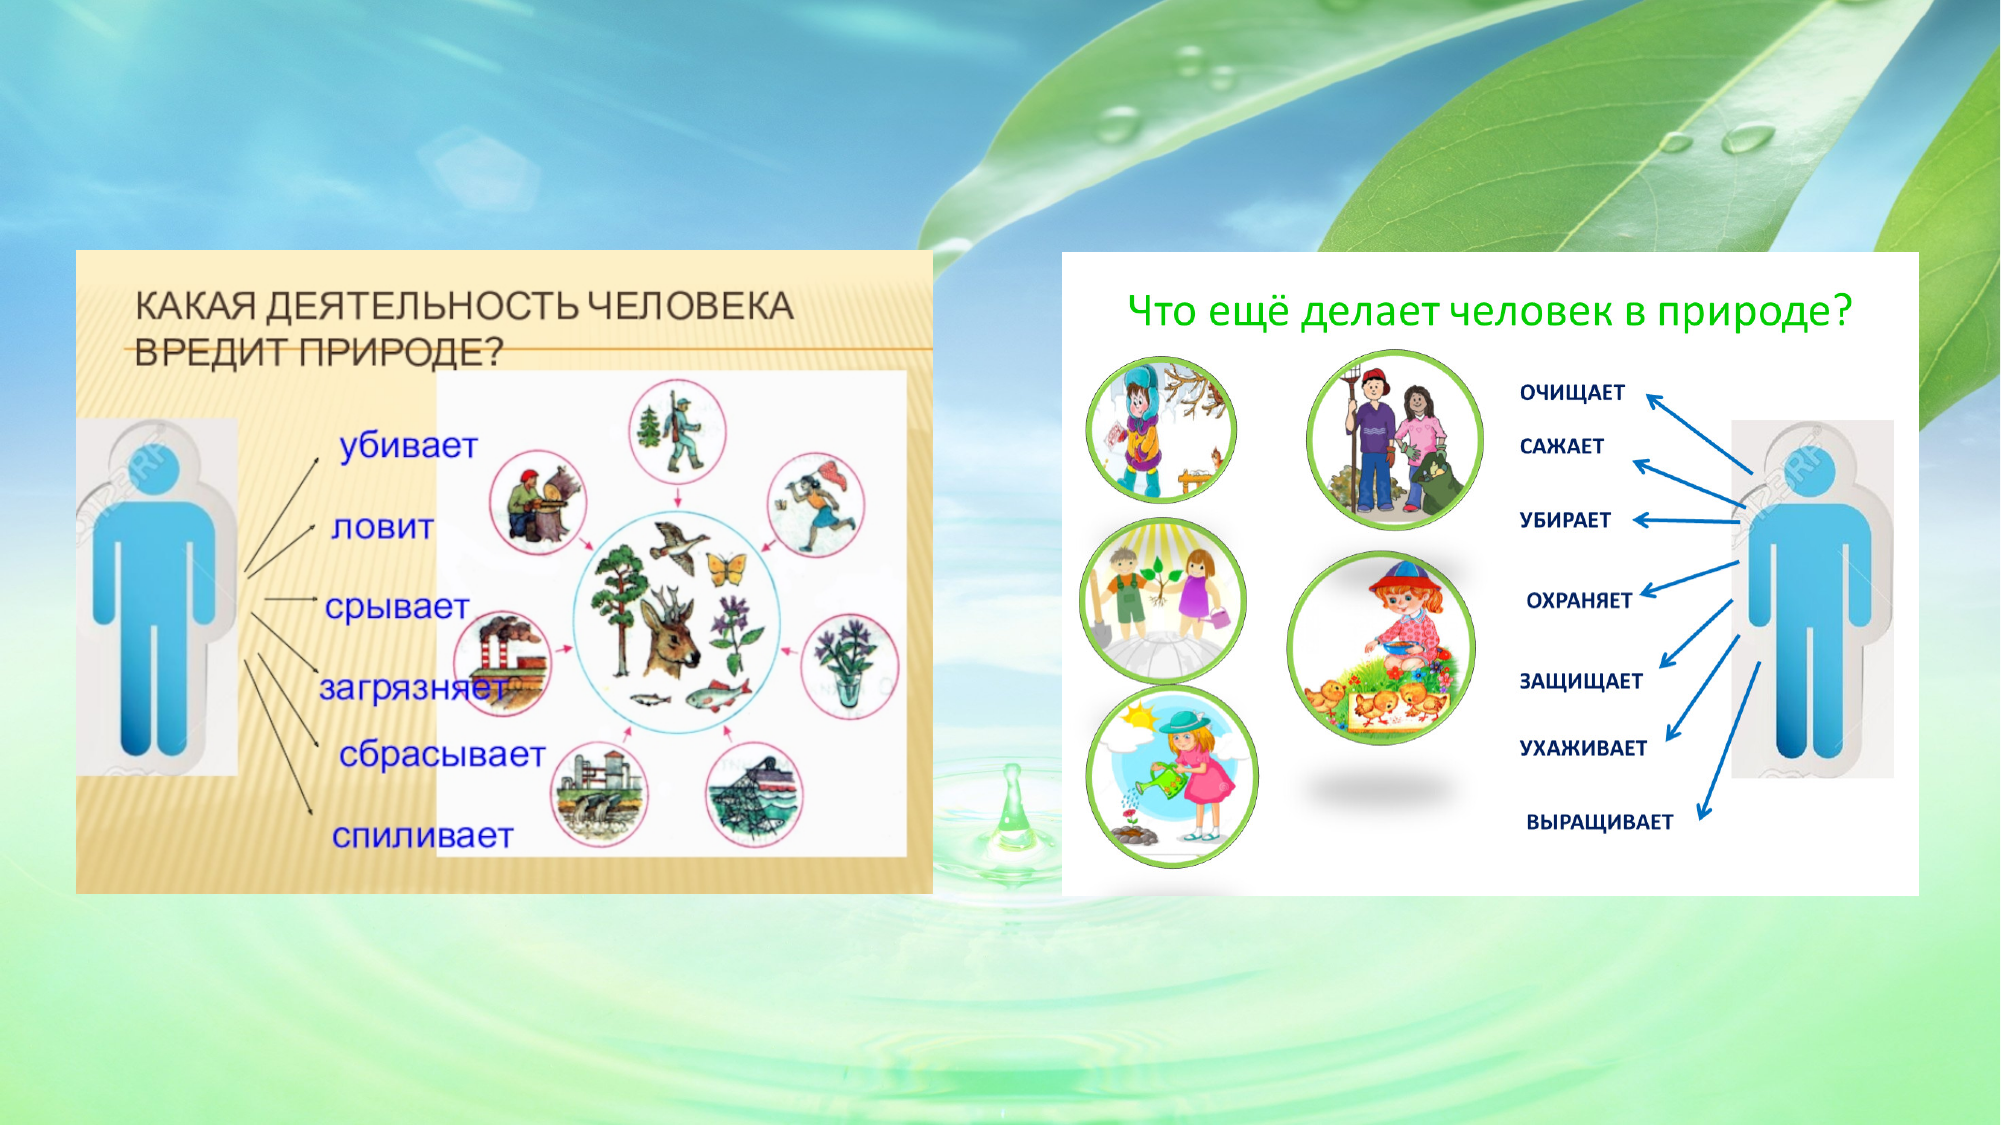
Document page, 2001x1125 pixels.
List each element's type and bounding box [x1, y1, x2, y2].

list [1062, 252, 1919, 896]
picture [0, 0, 2001, 1125]
